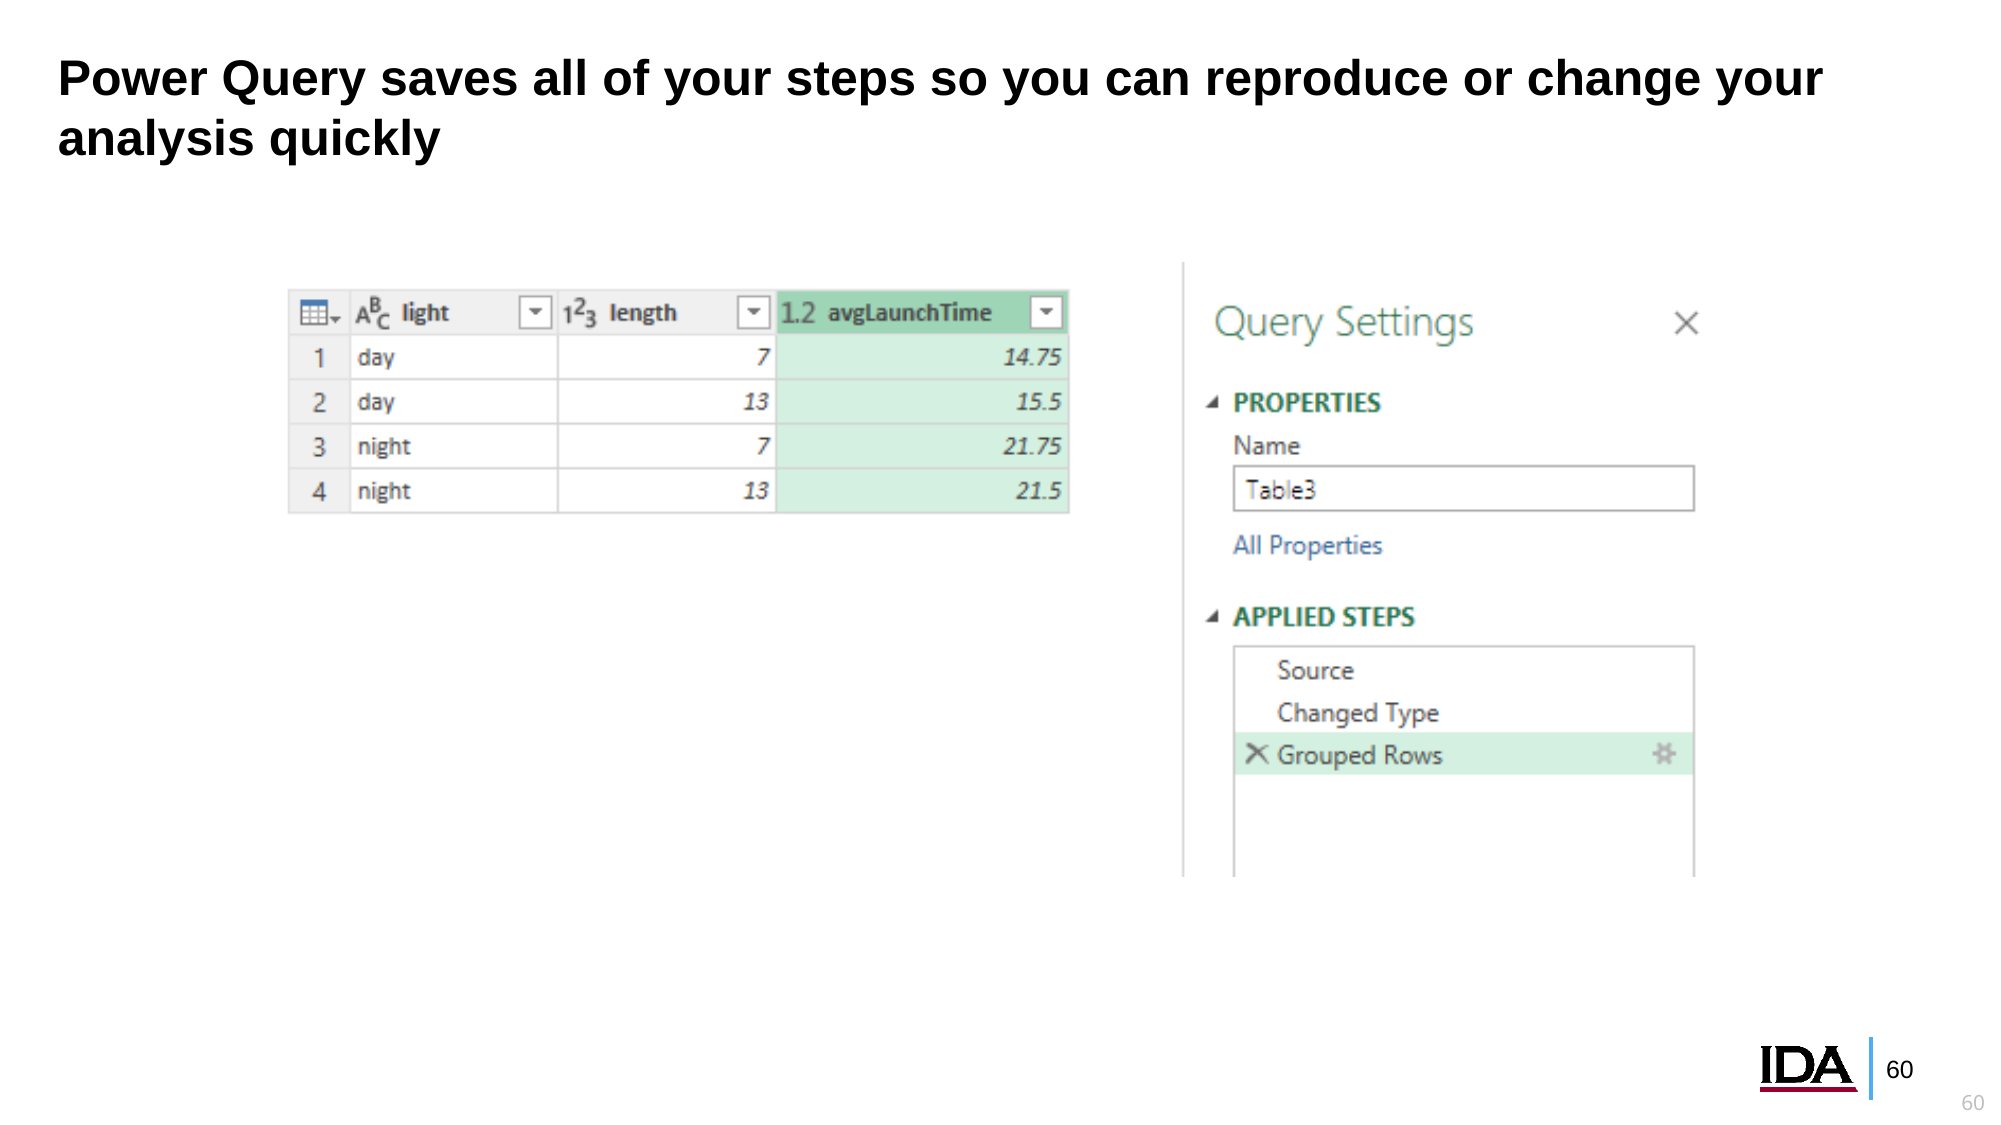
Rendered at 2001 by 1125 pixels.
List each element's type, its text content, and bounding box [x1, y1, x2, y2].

slide_number 59 [1866, 1065, 2000, 1125]
picture [1760, 1046, 1858, 1092]
title Power Query saves all of your steps so you can reproduce or change your analysis quickly [42, 26, 1943, 184]
picture [287, 262, 1738, 877]
